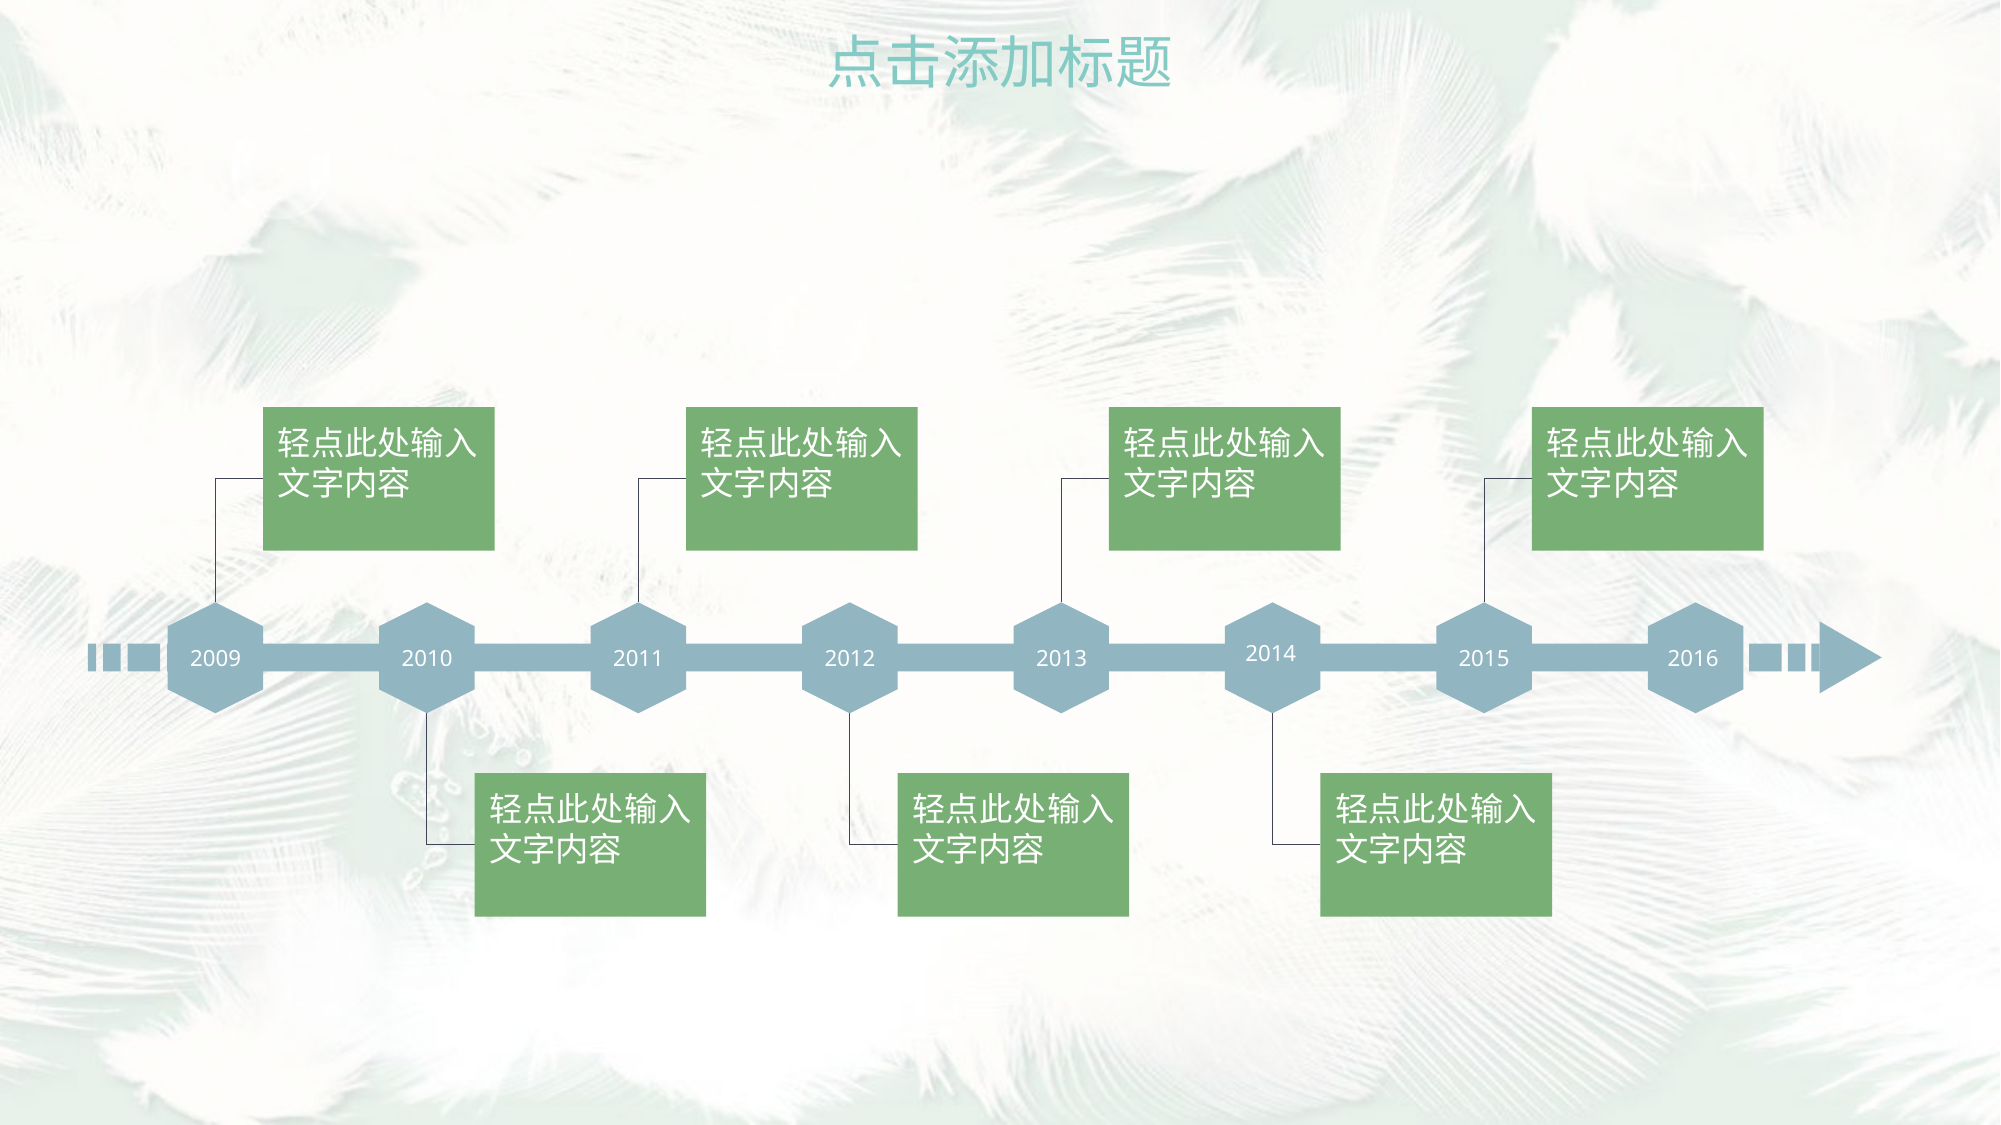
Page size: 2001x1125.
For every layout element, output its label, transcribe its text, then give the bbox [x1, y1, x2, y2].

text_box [474, 772, 707, 917]
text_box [263, 407, 495, 551]
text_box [600, 516, 724, 565]
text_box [1531, 407, 1764, 551]
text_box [897, 772, 1130, 917]
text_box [1446, 516, 1570, 565]
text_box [1013, 602, 1109, 714]
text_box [1109, 621, 1218, 694]
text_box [1637, 602, 1750, 714]
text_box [1023, 516, 1147, 565]
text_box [686, 407, 918, 551]
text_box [1218, 602, 1323, 714]
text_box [177, 516, 301, 565]
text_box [263, 621, 378, 694]
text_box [1543, 621, 1637, 694]
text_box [378, 602, 475, 714]
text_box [898, 621, 1013, 694]
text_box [801, 602, 898, 714]
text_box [1320, 772, 1553, 917]
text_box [1108, 407, 1341, 551]
text_box 39% [0, 0, 2000, 1125]
text_box 点击添加标题 [383, 26, 1617, 104]
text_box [384, 755, 517, 803]
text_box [87, 621, 167, 694]
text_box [1750, 621, 1882, 694]
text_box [590, 602, 686, 714]
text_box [1230, 755, 1363, 803]
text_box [475, 621, 590, 694]
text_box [807, 755, 940, 803]
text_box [1323, 621, 1424, 694]
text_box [167, 602, 263, 714]
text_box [1424, 602, 1543, 714]
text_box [686, 621, 801, 694]
